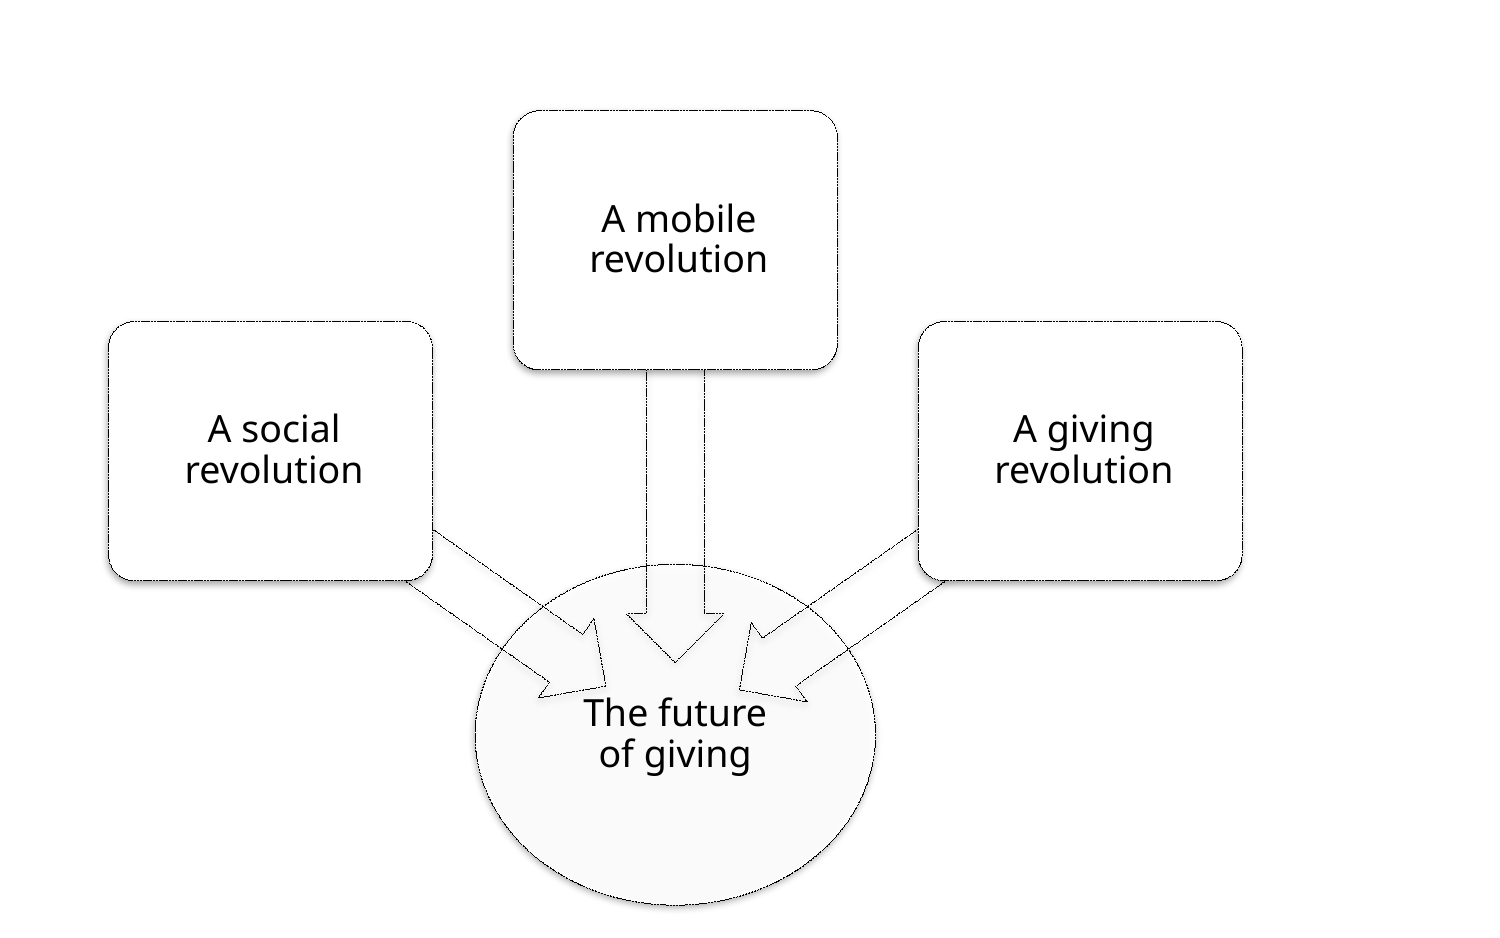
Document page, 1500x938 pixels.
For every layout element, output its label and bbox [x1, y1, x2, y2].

text_box [43, 110, 1307, 906]
